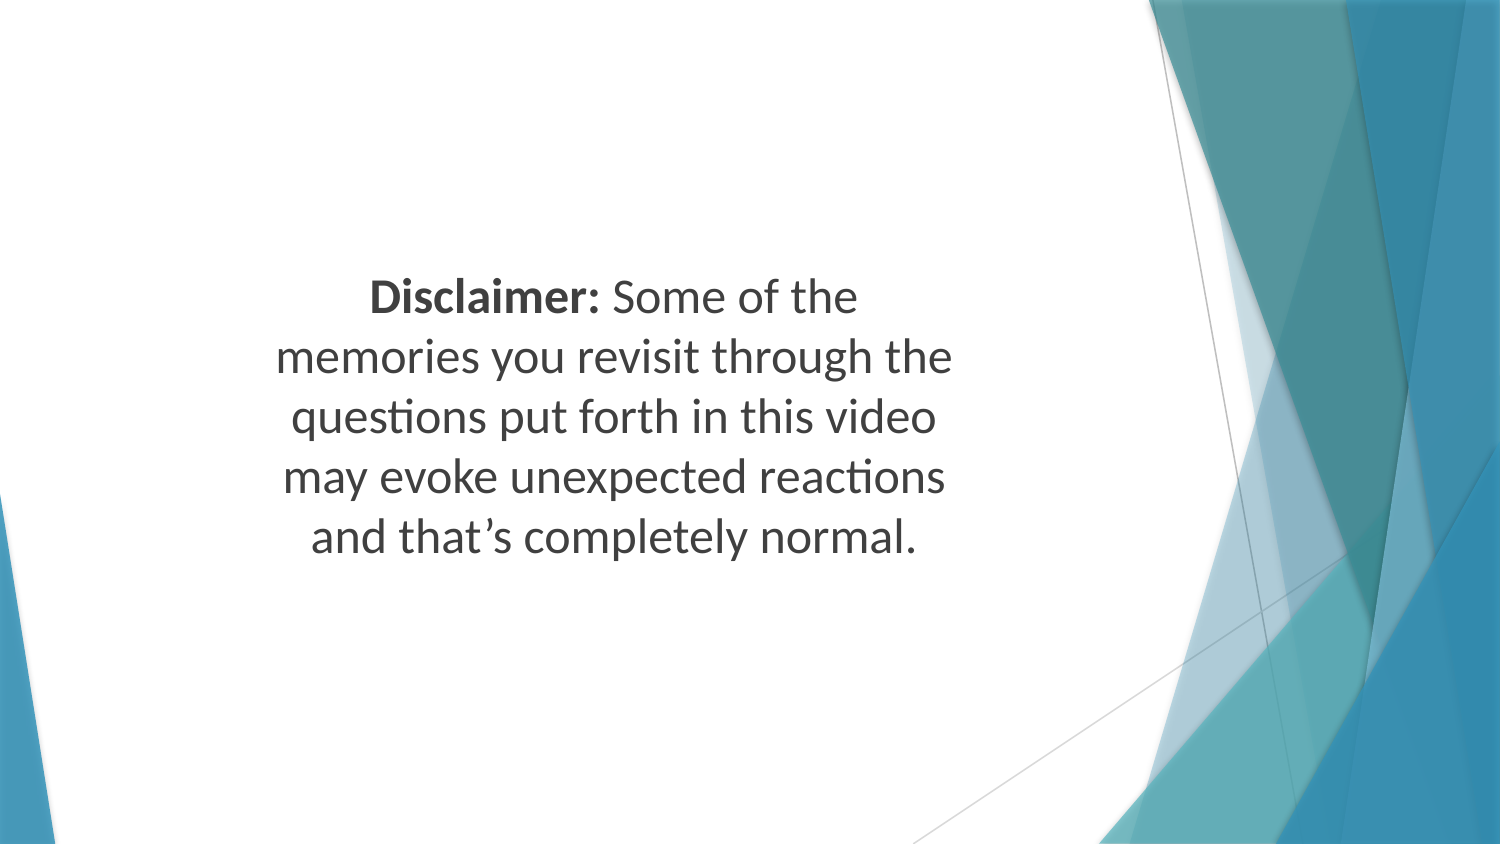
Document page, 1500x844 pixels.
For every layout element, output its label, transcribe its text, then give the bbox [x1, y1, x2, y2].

list Disclaimer: Some of the memories you revisit through the questions put forth in this video may evoke unexpected reactions and that’s completely normal. [253, 256, 975, 611]
